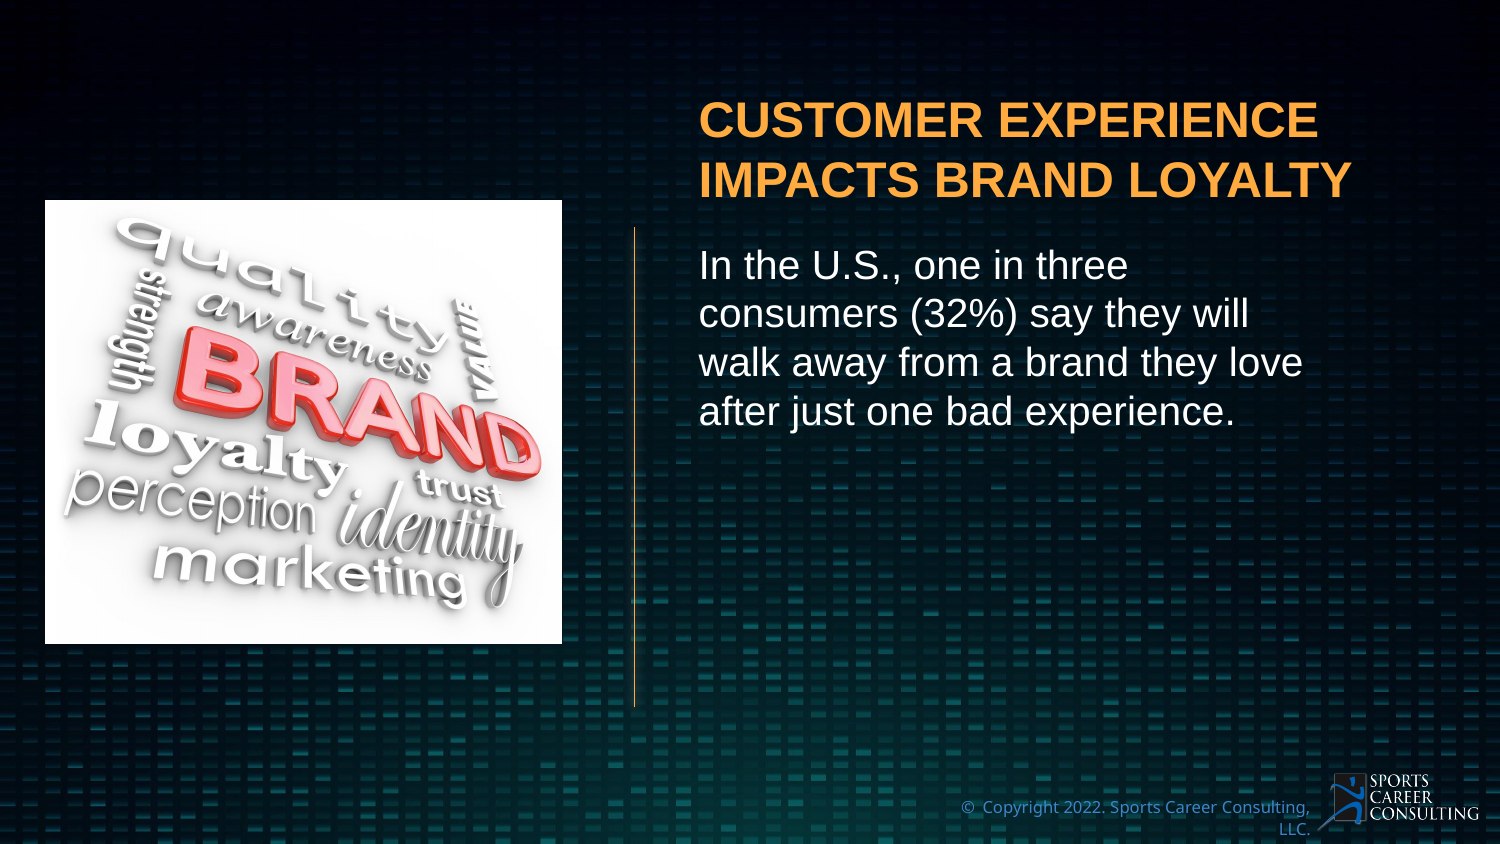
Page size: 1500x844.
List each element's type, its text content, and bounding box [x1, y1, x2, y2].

picture [0, 0, 1500, 844]
title CUSTOMER EXPERIENCE IMPACTS BRAND LOYALTY [683, 72, 1405, 228]
text_box © Copyright 2022. Sports Career Consulting, LLC. [914, 769, 1326, 844]
list In the U.S., one in three consumers (32%) say they will walk away from a brand they love after just one bad experience. [683, 223, 1331, 704]
